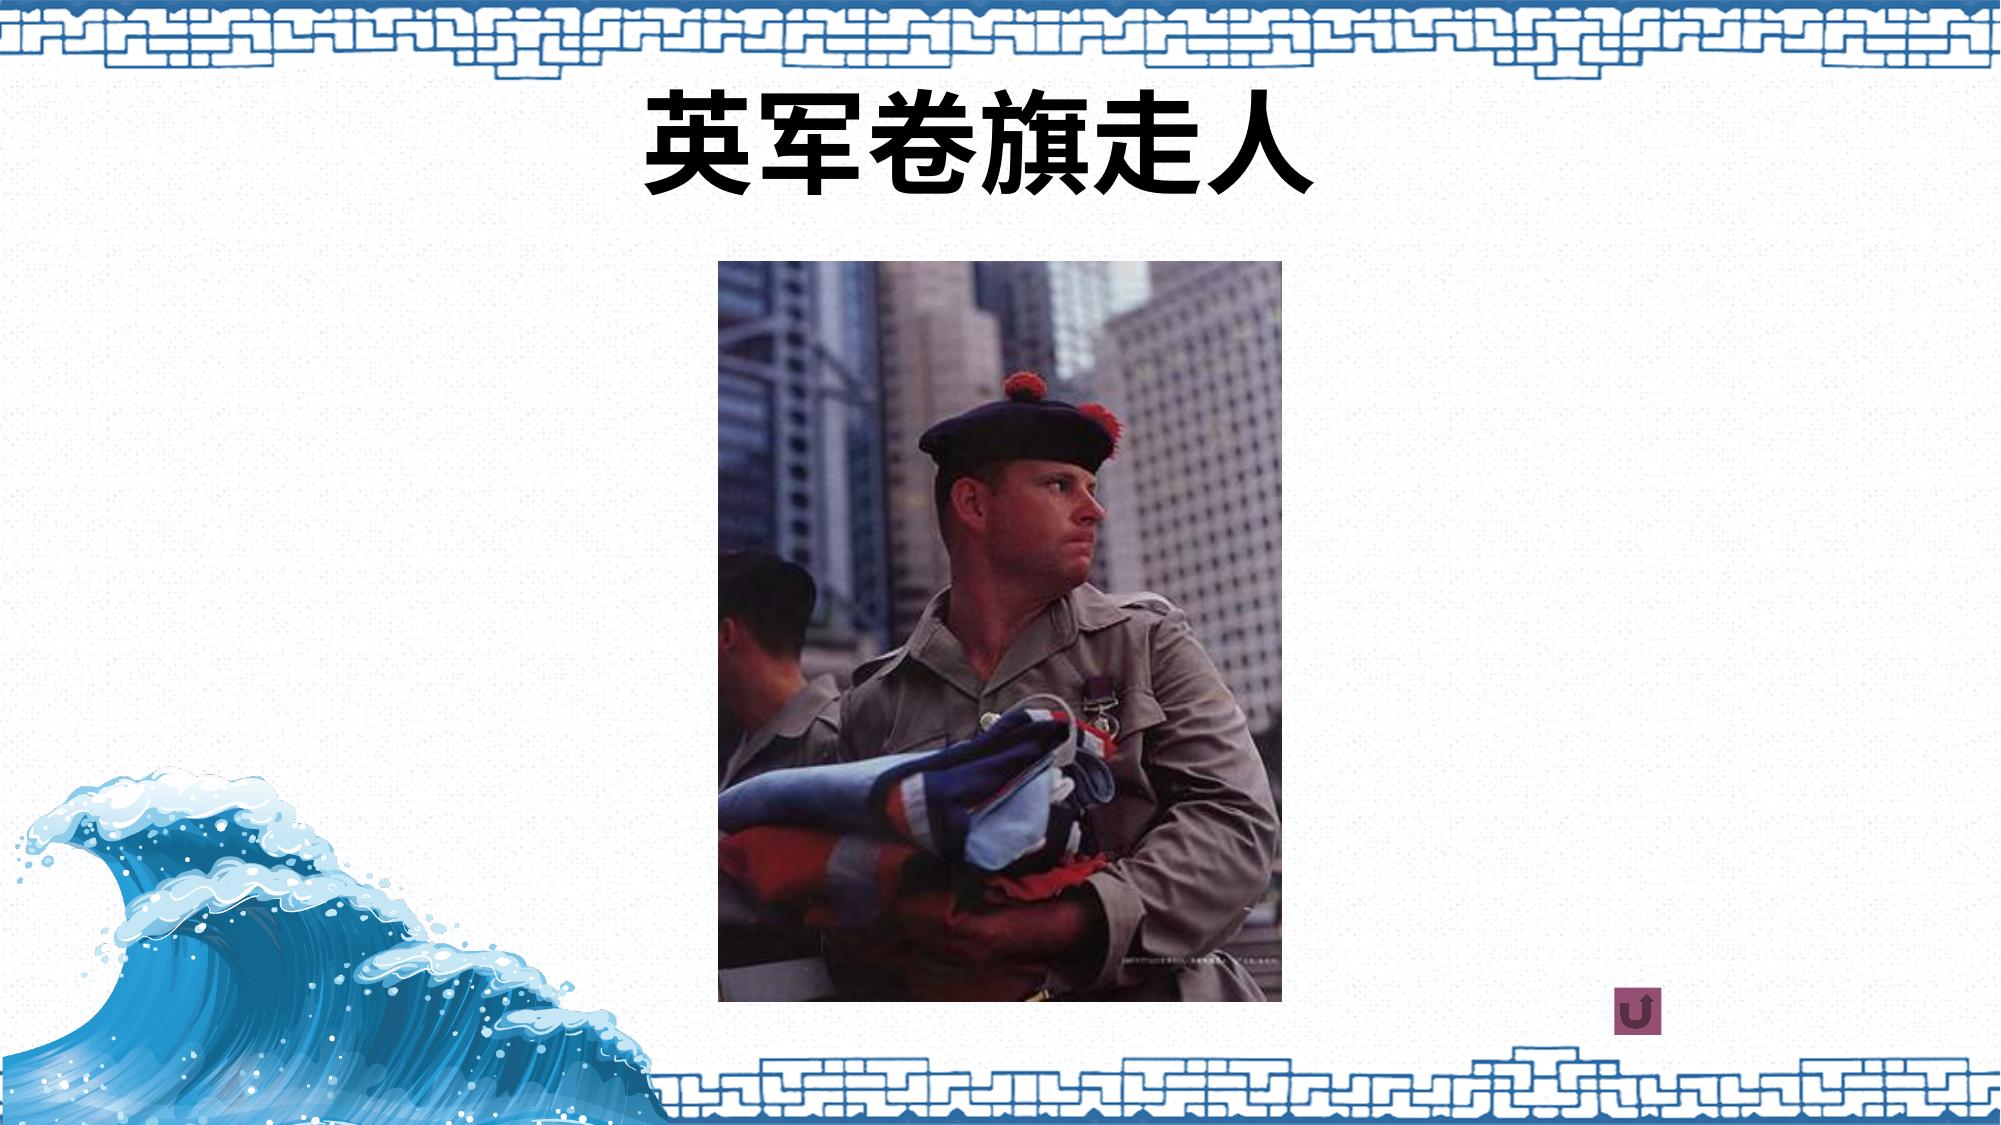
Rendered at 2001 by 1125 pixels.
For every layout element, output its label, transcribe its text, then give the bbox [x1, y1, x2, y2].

picture [0, 0, 2001, 1125]
title 英军卷旗走人 [261, 40, 1697, 259]
text_box [1614, 987, 1662, 1035]
